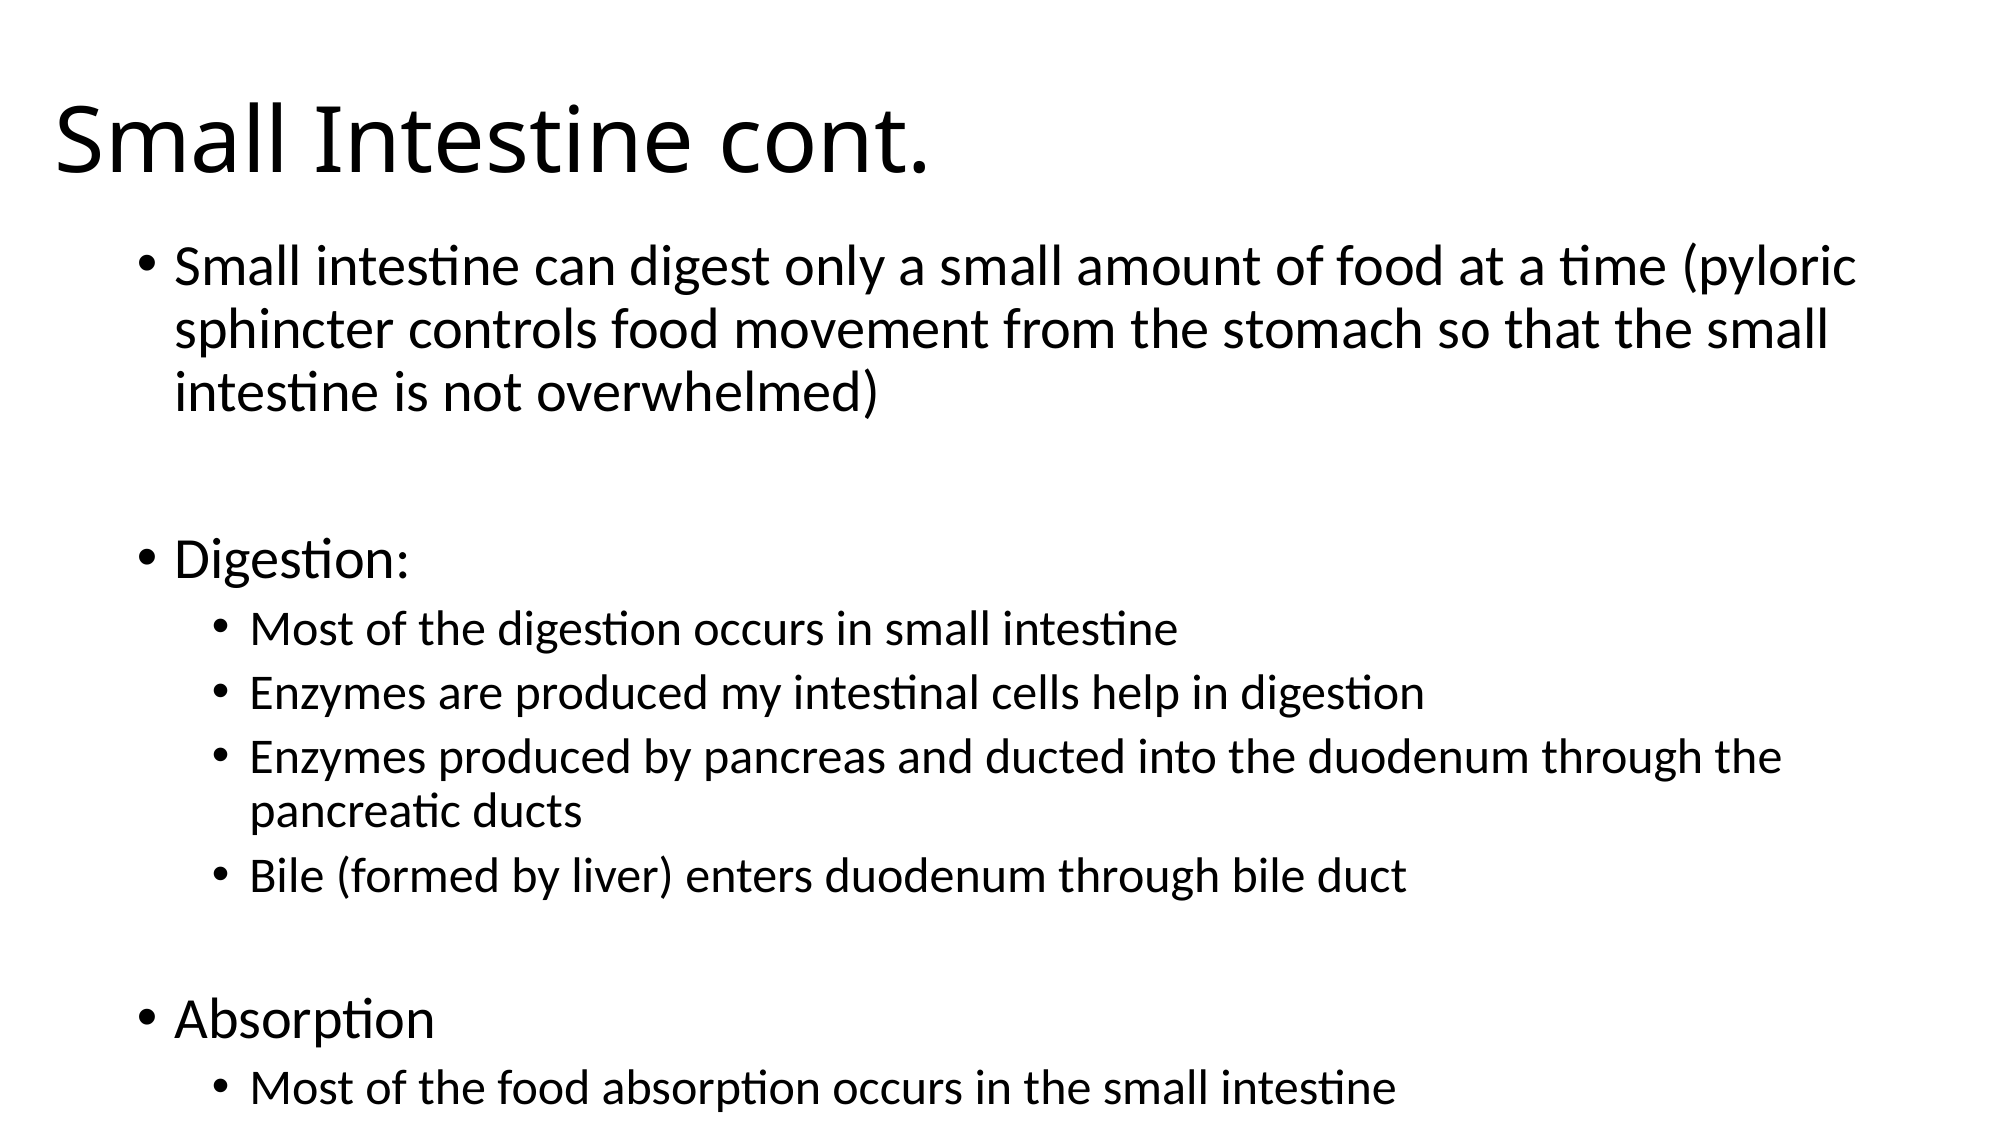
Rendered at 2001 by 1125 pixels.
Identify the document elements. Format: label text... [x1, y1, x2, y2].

list Small intestine can digest only a small amount of food at a time (pyloric sphincter controls food movement from the stomach so that the small intestine is not overwhelmed) Digestion: Most of the digestion occurs in small intestine Enzymes are produced my intestinal cells help in digestion Enzymes produced by pancreas and ducted into the duodenum through the pancreatic ducts Bile (formed by liver) enters duodenum through bile duct Absorption Most of the food absorption occurs in the small intestine [121, 227, 1927, 1125]
title Small Intestine cont. [40, 34, 1766, 252]
